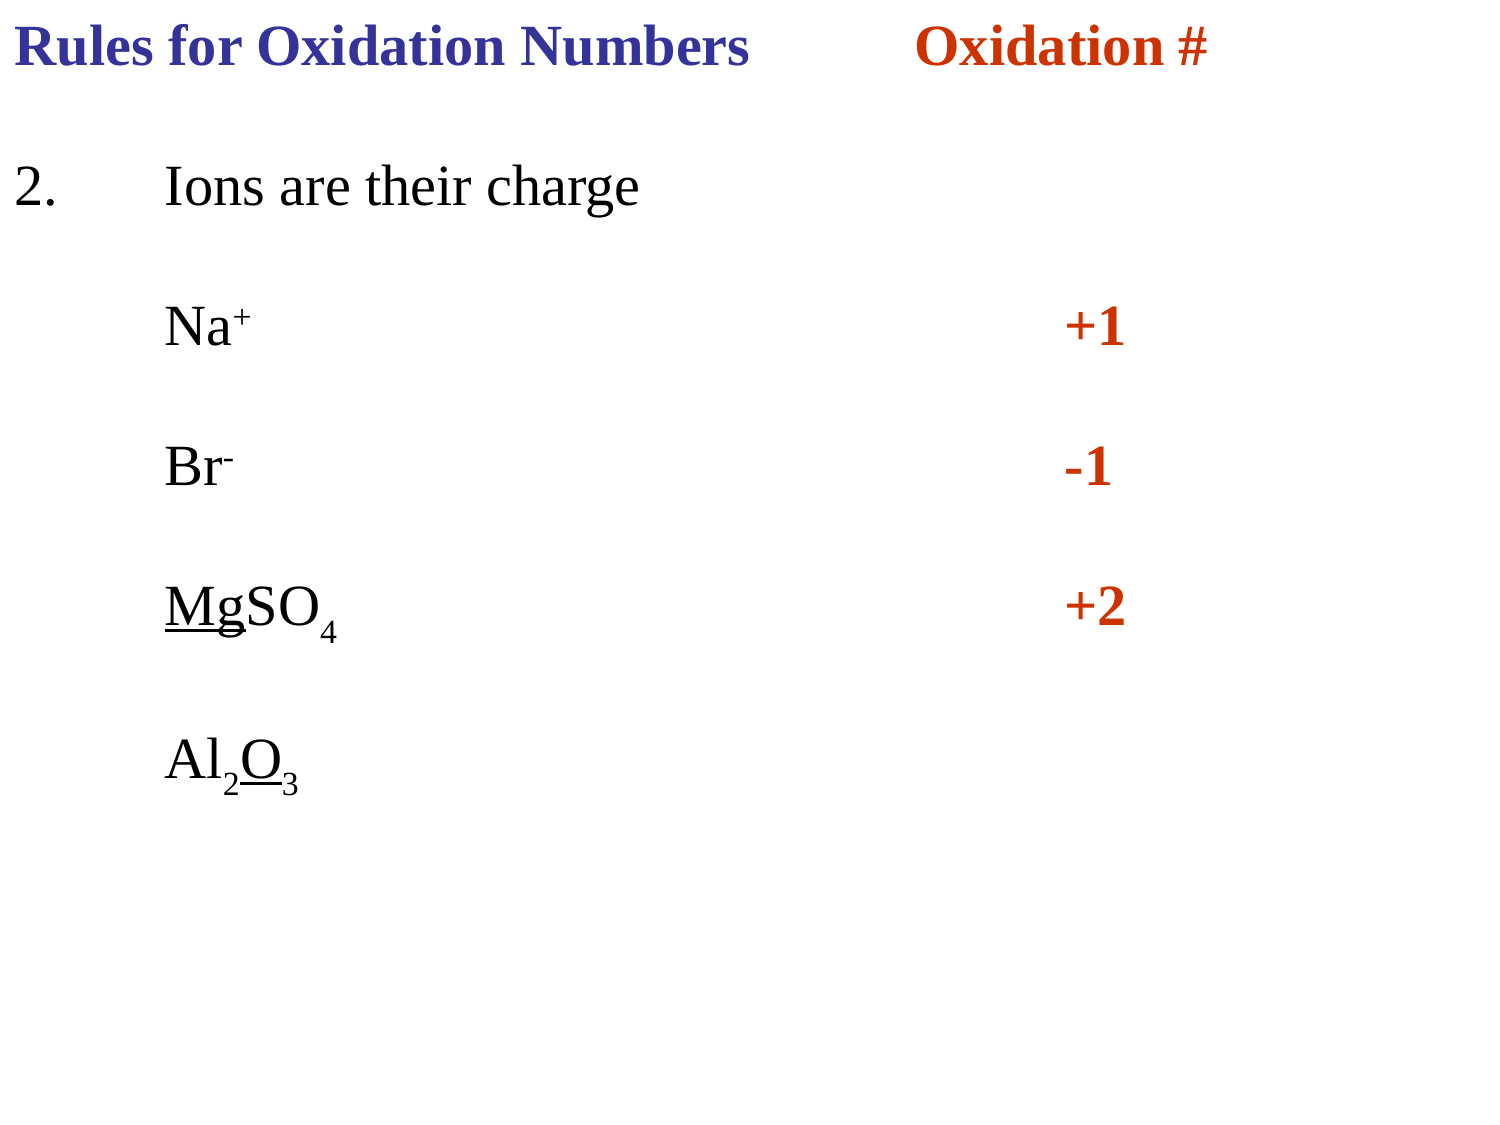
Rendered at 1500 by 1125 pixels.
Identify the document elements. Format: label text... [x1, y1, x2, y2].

text_box Rules for Oxidation Numbers Oxidation # 2. Ions are their charge Na+ +1 Br- -1 MgSO4 +2 Al2O3 [0, 0, 1500, 810]
